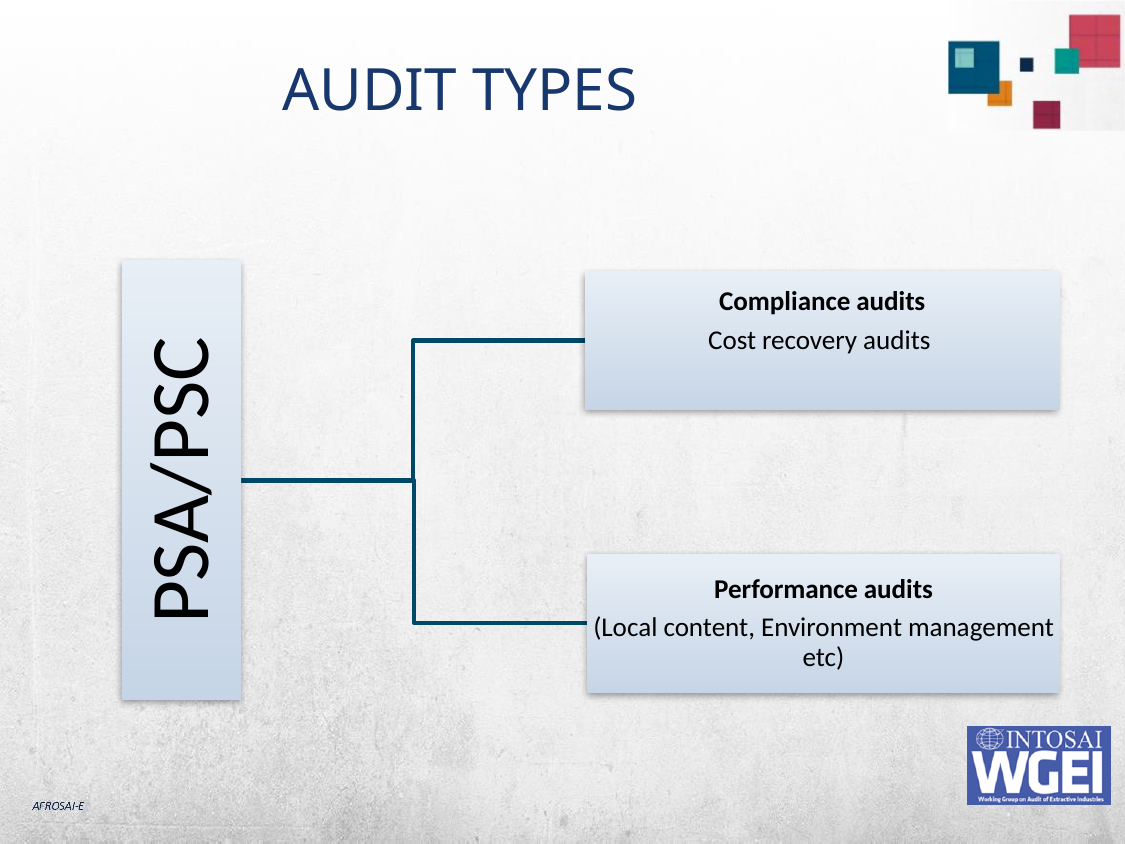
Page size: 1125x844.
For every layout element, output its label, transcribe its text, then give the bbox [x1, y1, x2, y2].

picture [949, 1, 1124, 130]
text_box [55, 171, 1083, 790]
picture [0, 0, 1125, 844]
title AUDIT TYPES [56, 33, 879, 153]
picture [955, 48, 974, 67]
